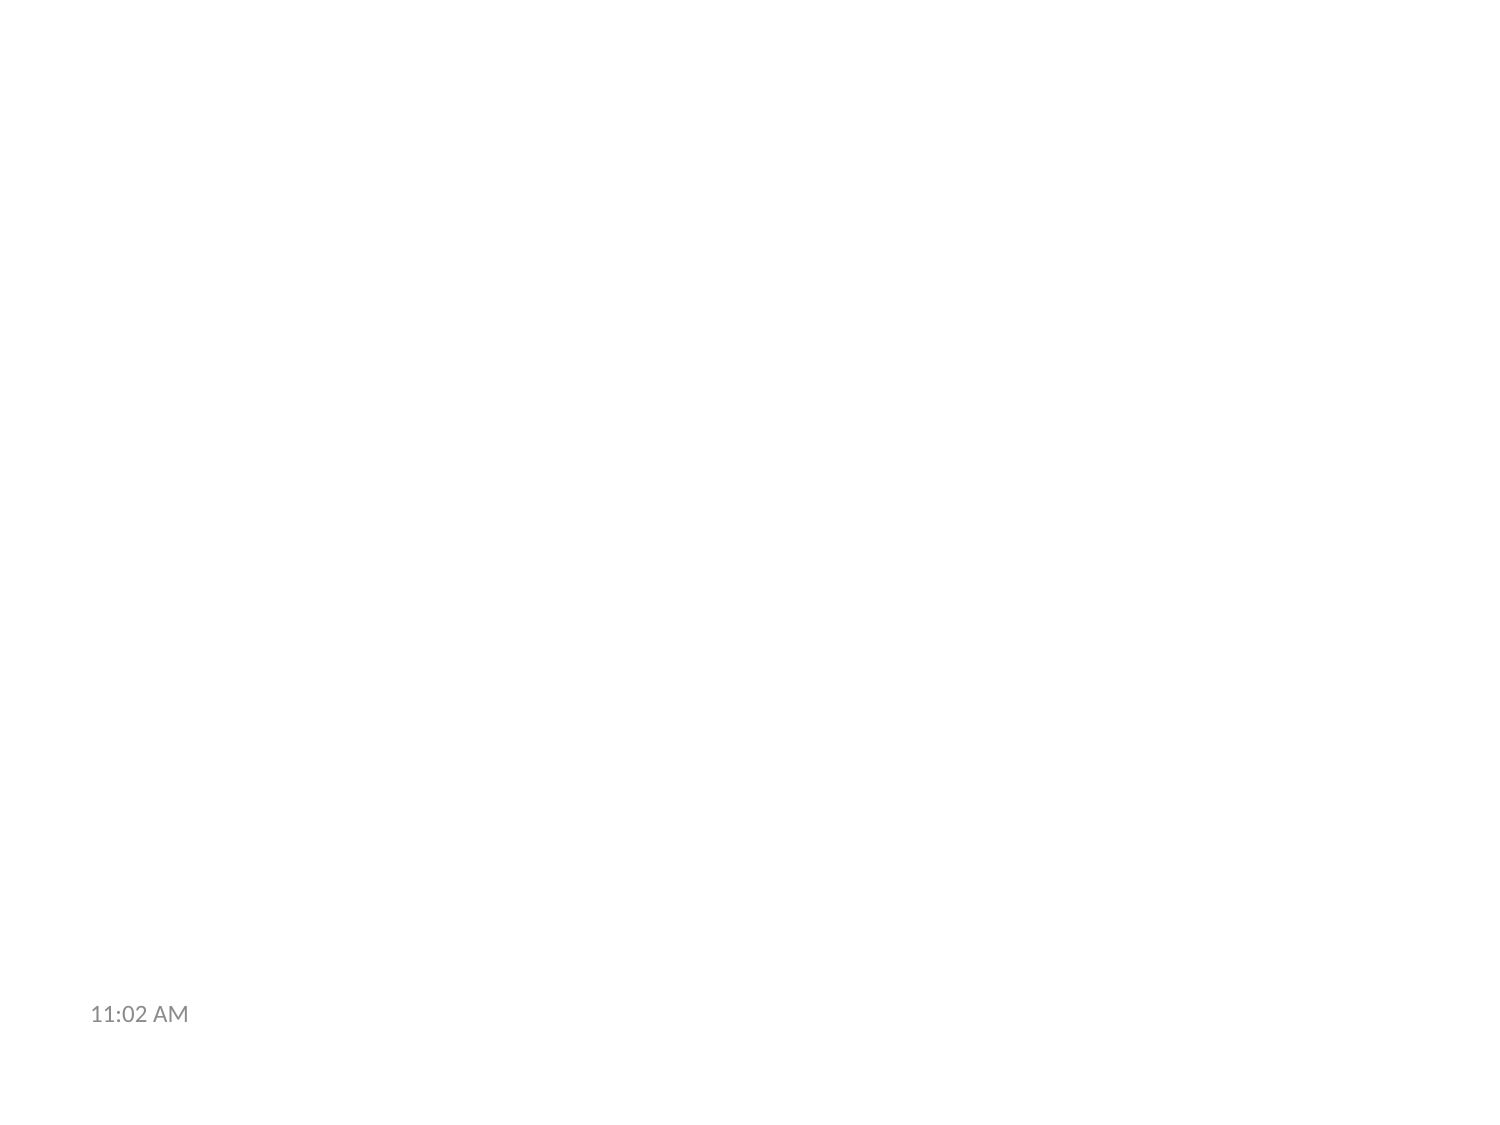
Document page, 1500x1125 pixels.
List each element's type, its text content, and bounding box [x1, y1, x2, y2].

text_box 3:35 PM [75, 982, 425, 1043]
